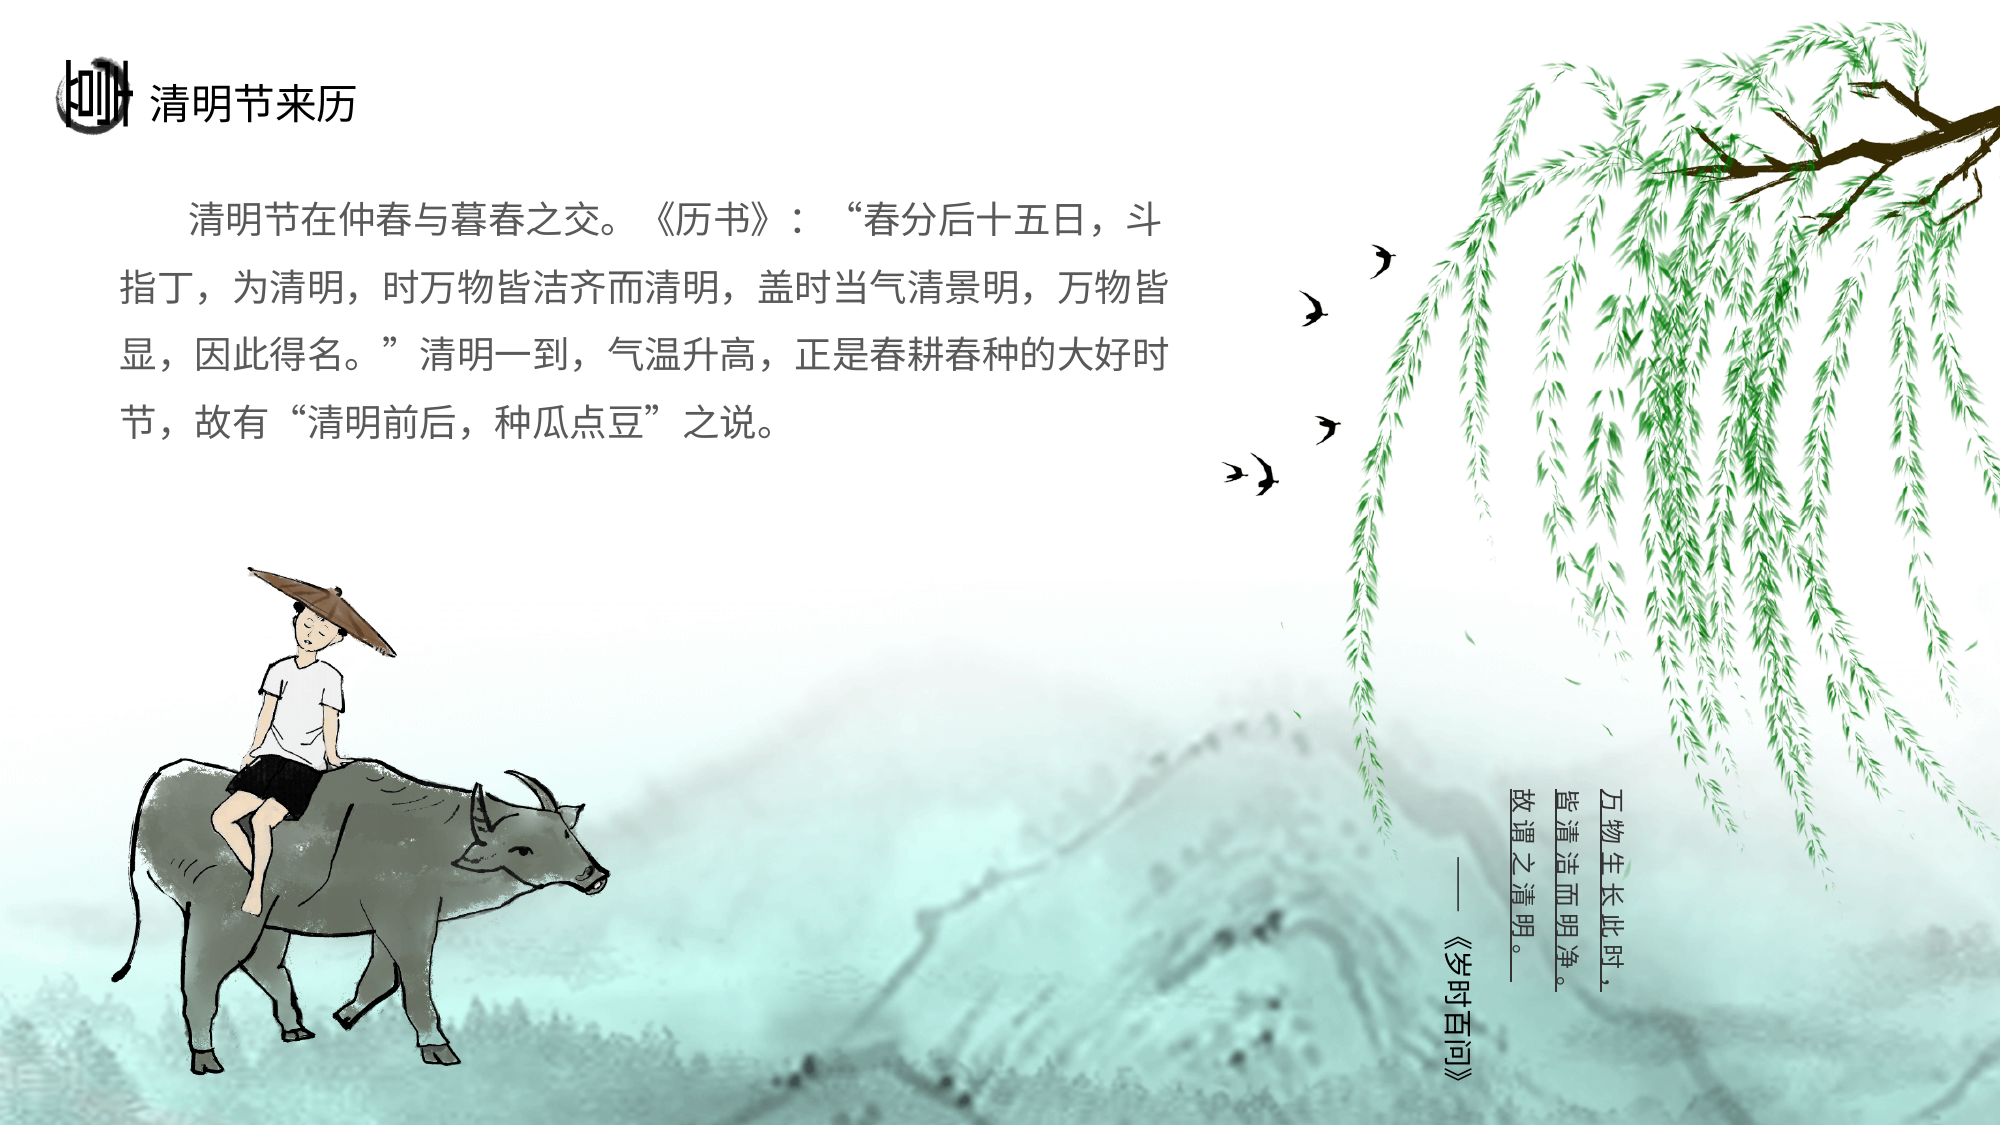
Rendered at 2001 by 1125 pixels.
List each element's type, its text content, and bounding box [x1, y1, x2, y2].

text_box 清明节来历 [179, 70, 374, 136]
picture [0, 0, 2000, 1125]
